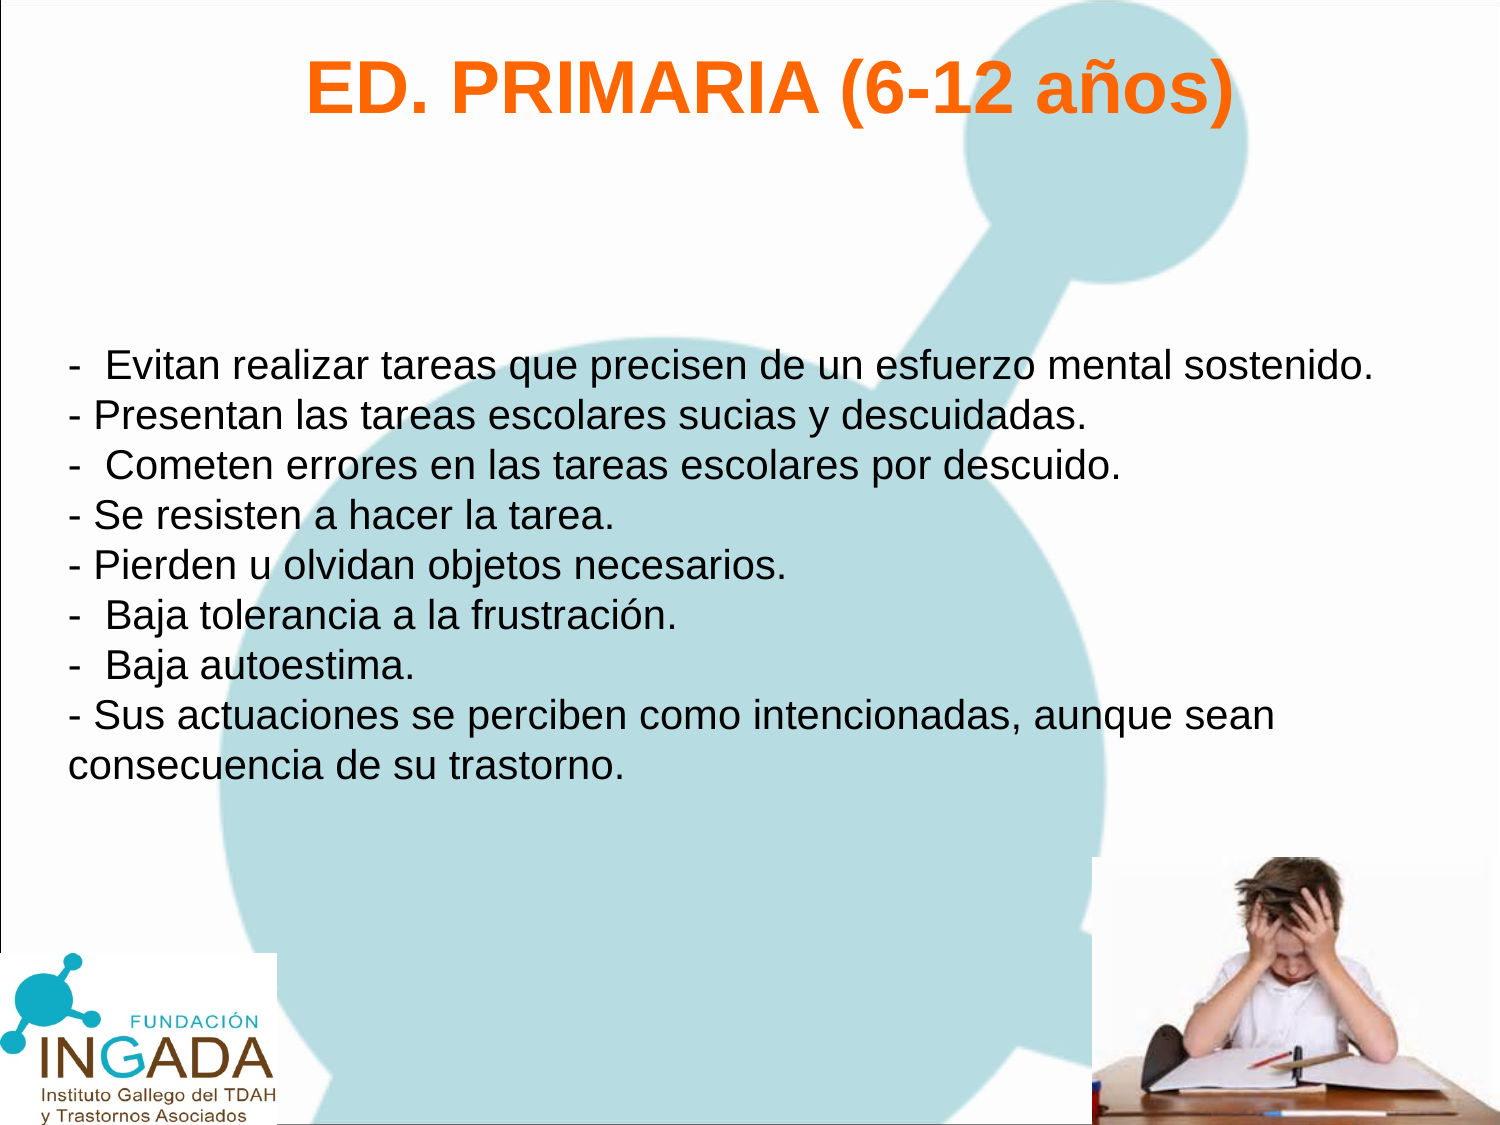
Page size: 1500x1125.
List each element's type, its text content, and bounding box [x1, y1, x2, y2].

text_box - Evitan realizar tareas que precisen de un esfuerzo mental sostenido. - Presentan las tareas escolares sucias y descuidadas. - Cometen errores en las tareas escolares por descuido. - Se resisten a hacer la tarea. - Pierden u olvidan objetos necesarios. - Baja tolerancia a la frustración. - Baja autoestima. - Sus actuaciones se perciben como intencionadas, aunque sean consecuencia de su trastorno. [53, 255, 1412, 871]
picture [0, 0, 1500, 1125]
text_box ED. PRIMARIA (6-12 años) [106, 30, 1394, 156]
